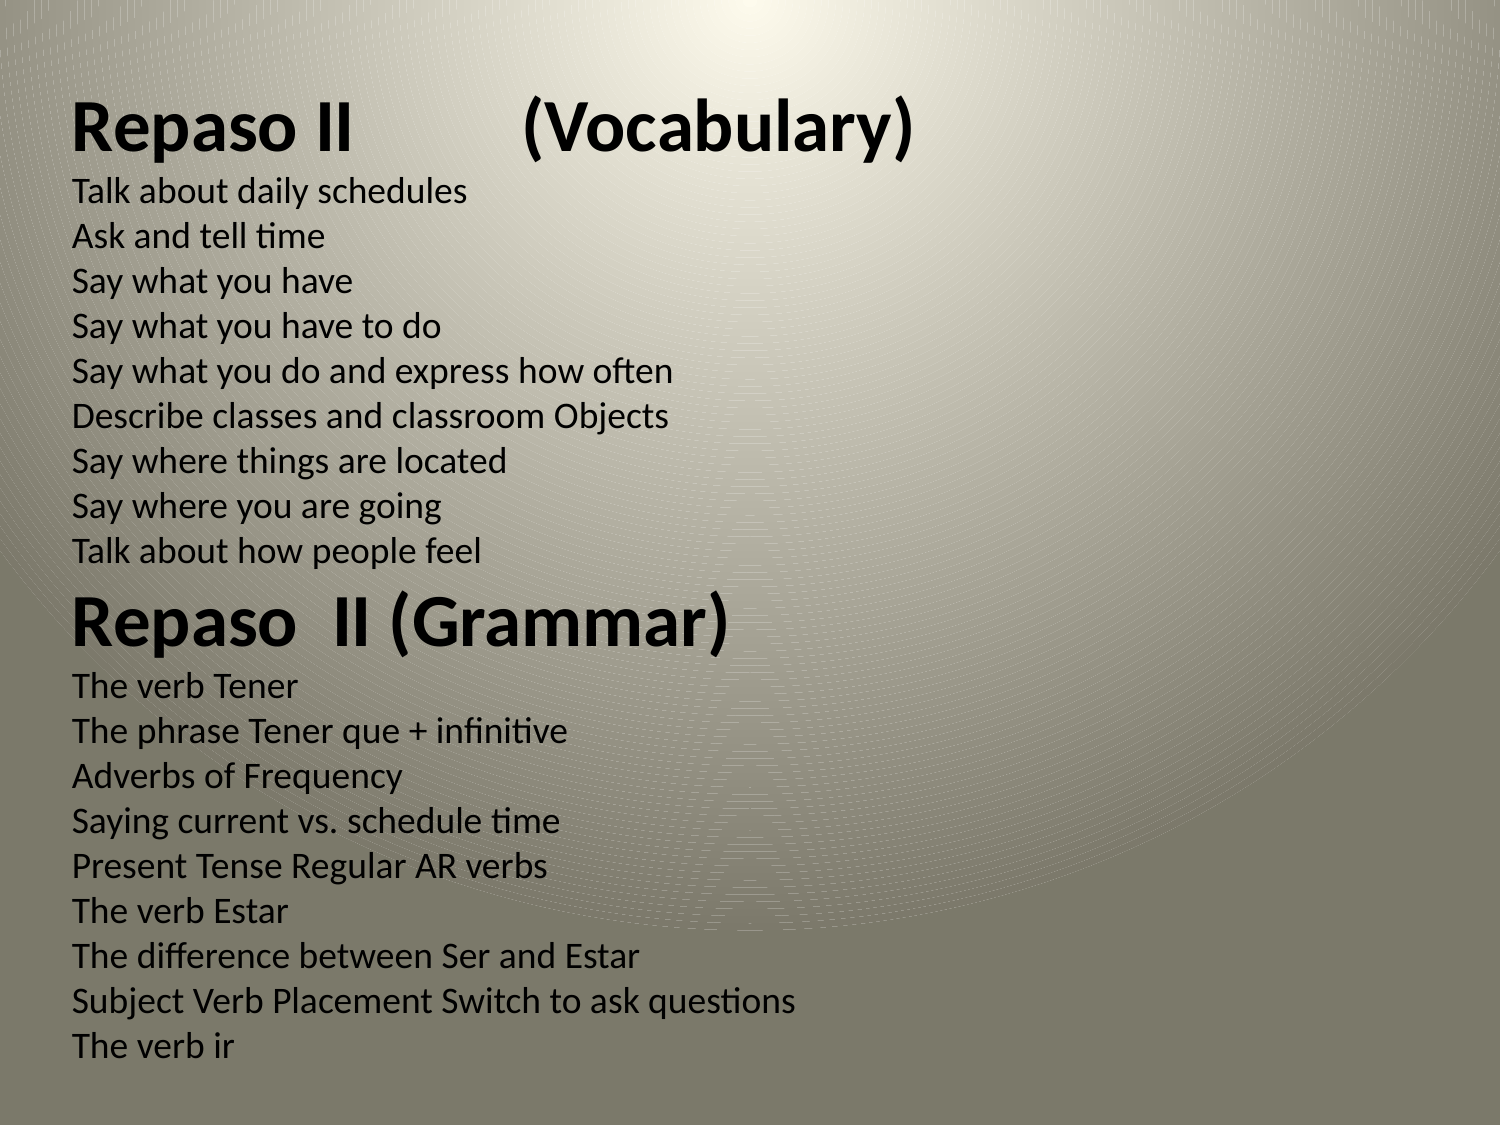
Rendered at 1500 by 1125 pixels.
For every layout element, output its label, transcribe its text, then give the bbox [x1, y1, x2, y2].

text_box Repaso II (Vocabulary) Talk about daily schedules Ask and tell time Say what you have Say what you have to do Say what you do and express how often Describe classes and classroom Objects Say where things are located Say where you are going Talk about how people feel Repaso II (Grammar) The verb Tener The phrase Tener que + infinitive Adverbs of Frequency Saying current vs. schedule time Present Tense Regular AR verbs The verb Estar The difference between Ser and Estar Subject Verb Placement Switch to ask questions The verb ir [57, 68, 1355, 1125]
